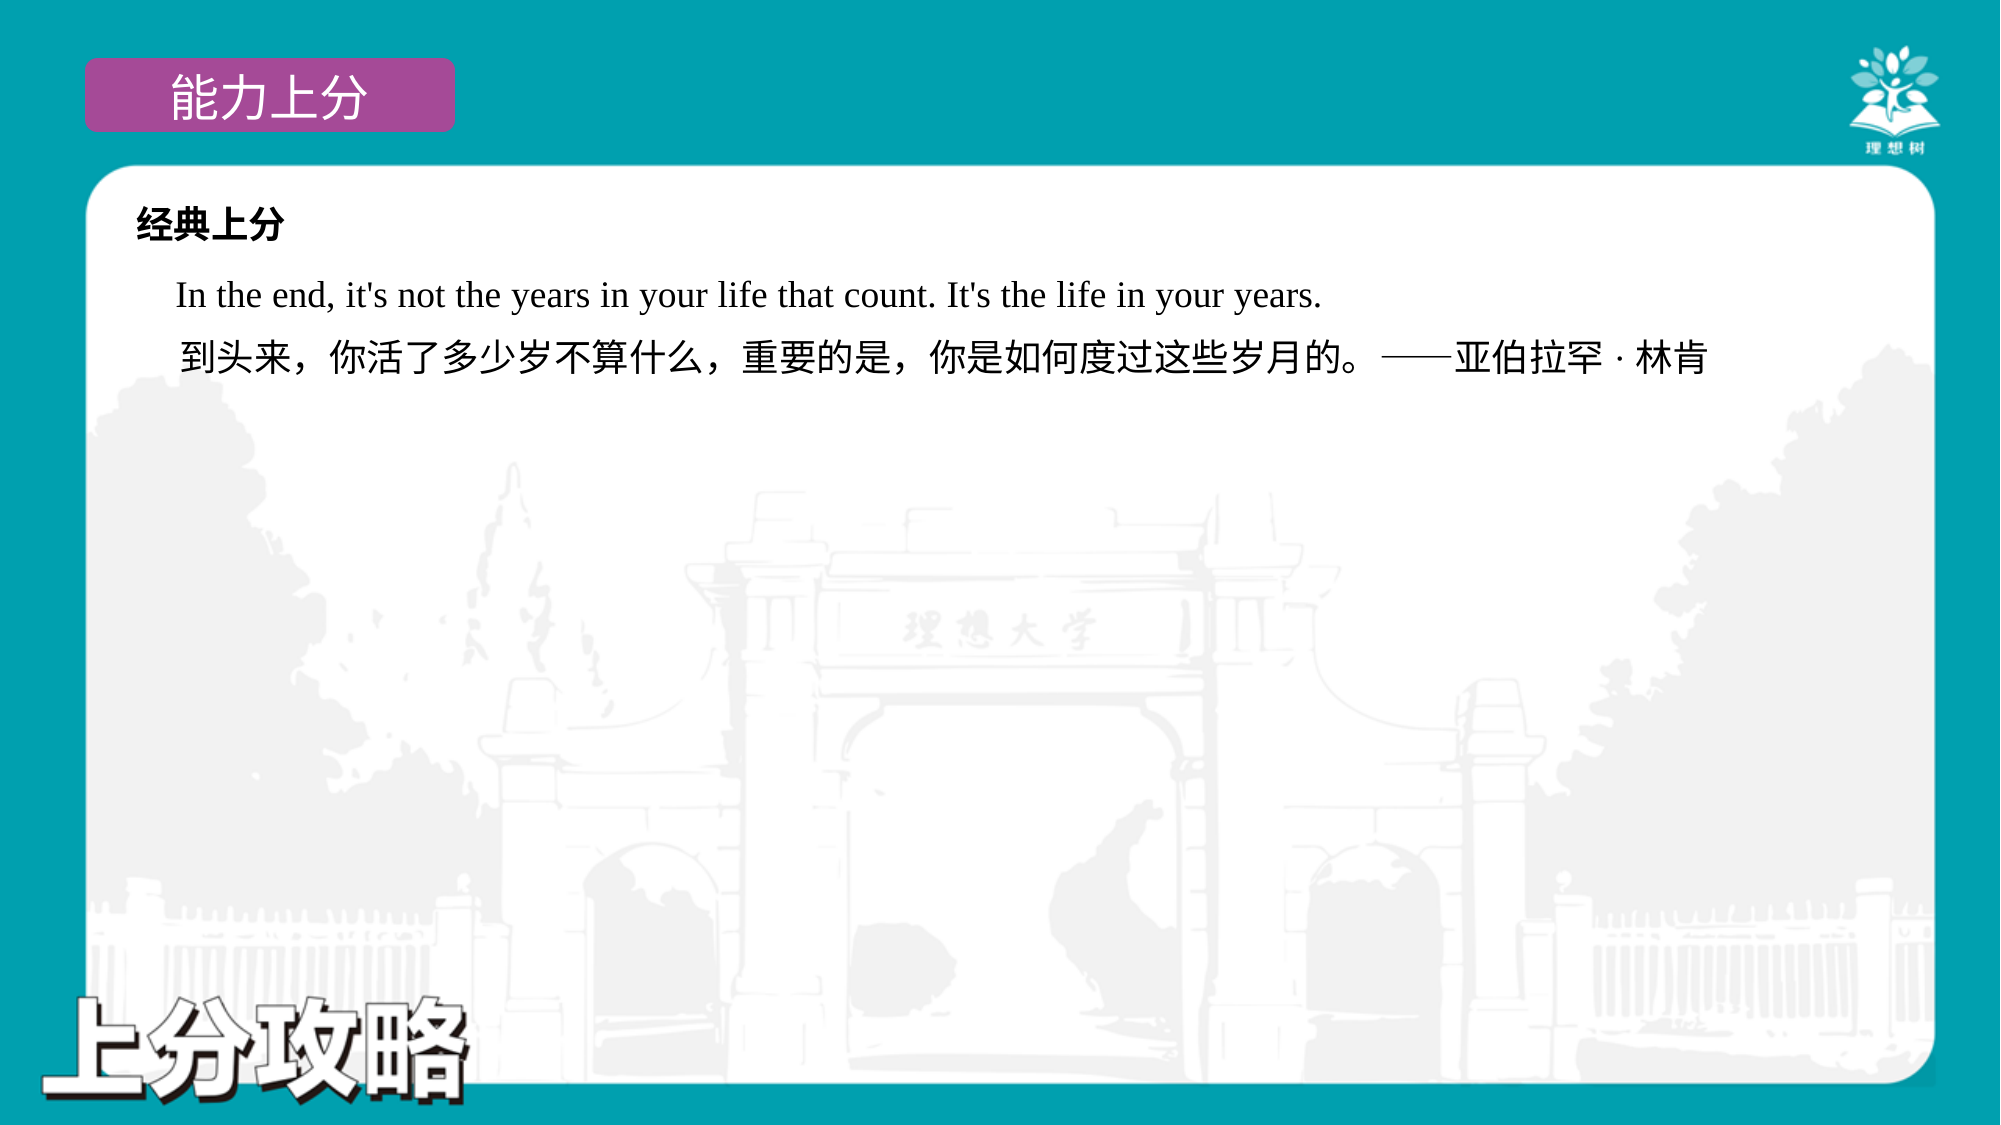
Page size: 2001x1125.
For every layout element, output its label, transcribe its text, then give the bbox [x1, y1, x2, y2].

picture [0, 0, 2000, 1125]
text_box 经典上分 In the end, it's not the years in your life that count. It's the life in your years. 到头来，你活了多少岁不算什么，重要的是，你是如何度过这些岁月的。——亚伯拉罕·林肯 [136, 177, 1865, 373]
